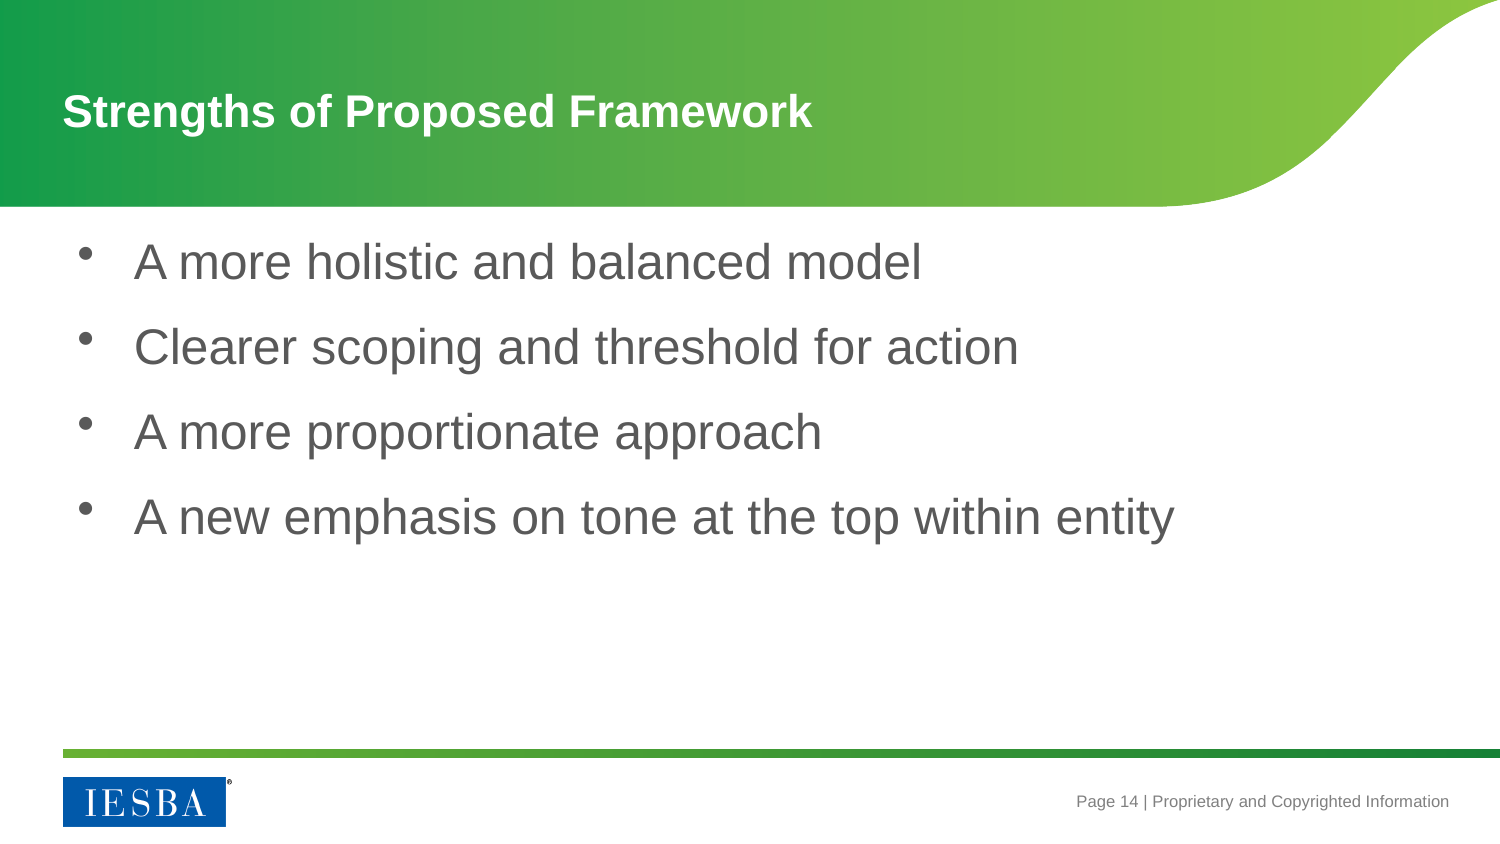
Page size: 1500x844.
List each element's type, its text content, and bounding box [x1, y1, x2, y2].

picture [63, 777, 232, 827]
picture [0, 0, 1500, 207]
list A more holistic and balanced model Clearer scoping and threshold for action A more proportionate approach A new emphasis on tone at the top within entity [62, 221, 1450, 735]
title Strengths of Proposed Framework [62, 46, 1300, 172]
